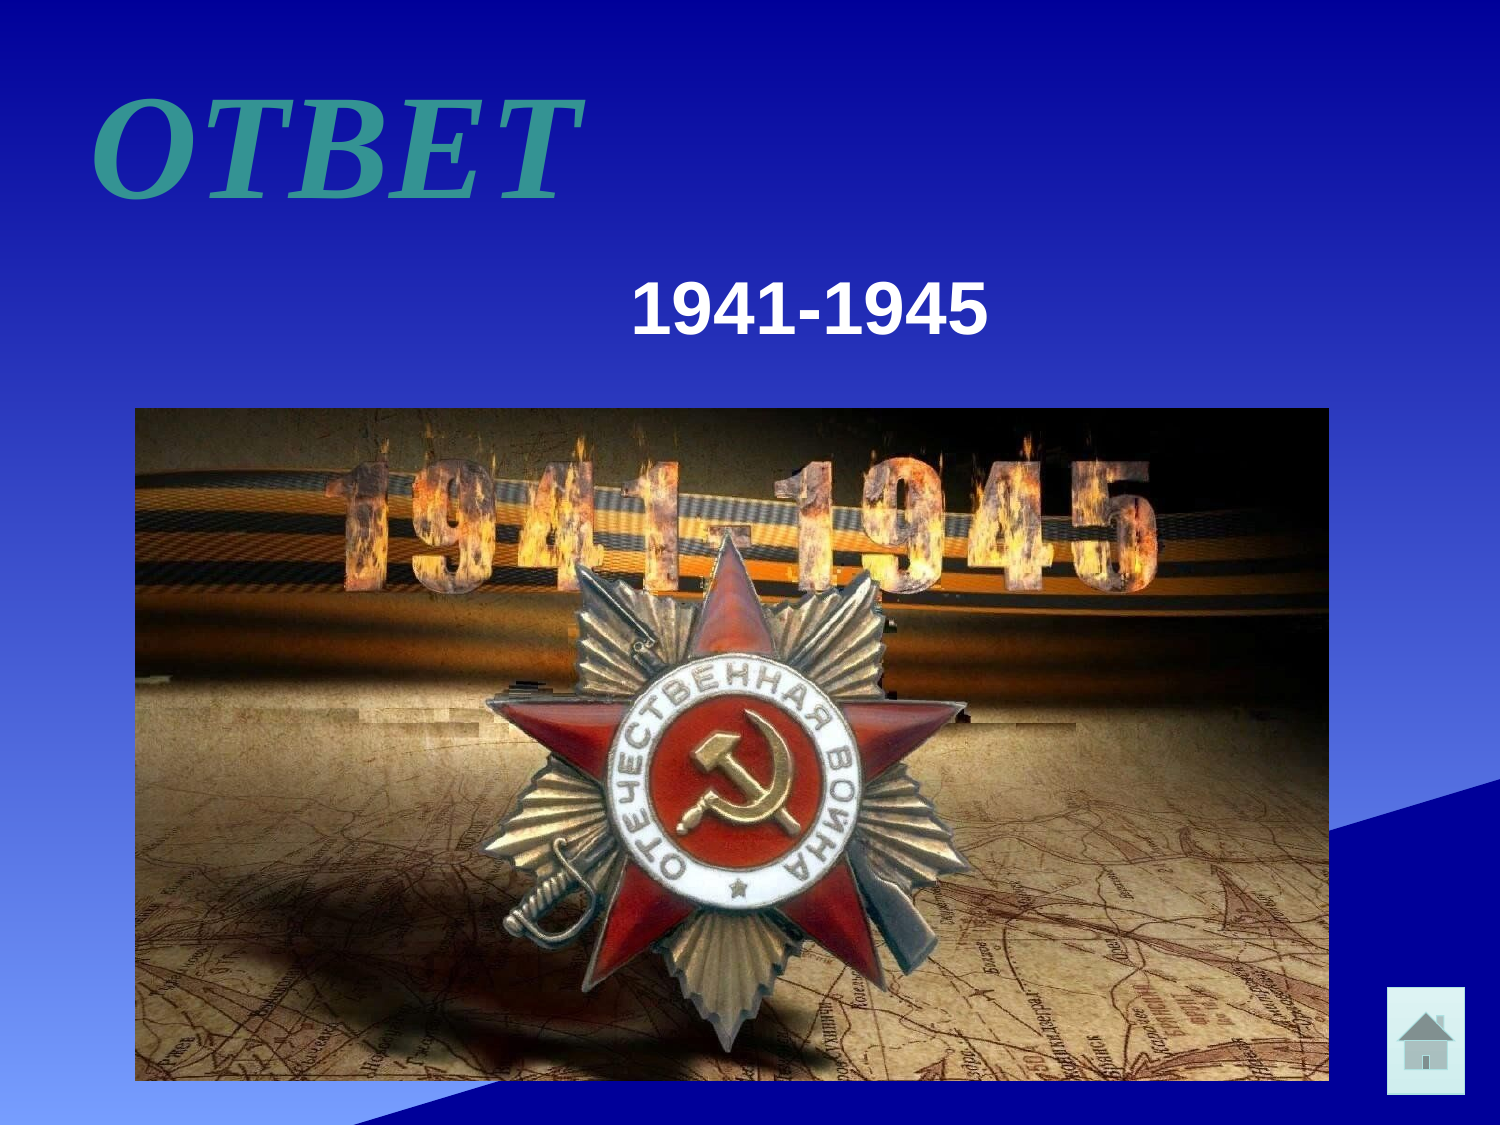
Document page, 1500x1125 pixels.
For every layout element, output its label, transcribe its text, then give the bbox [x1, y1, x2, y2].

title ОТВЕТ [74, 44, 1426, 233]
text_box [1387, 987, 1465, 1095]
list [135, 408, 1329, 1081]
list 1941-1945 [430, 243, 1119, 391]
